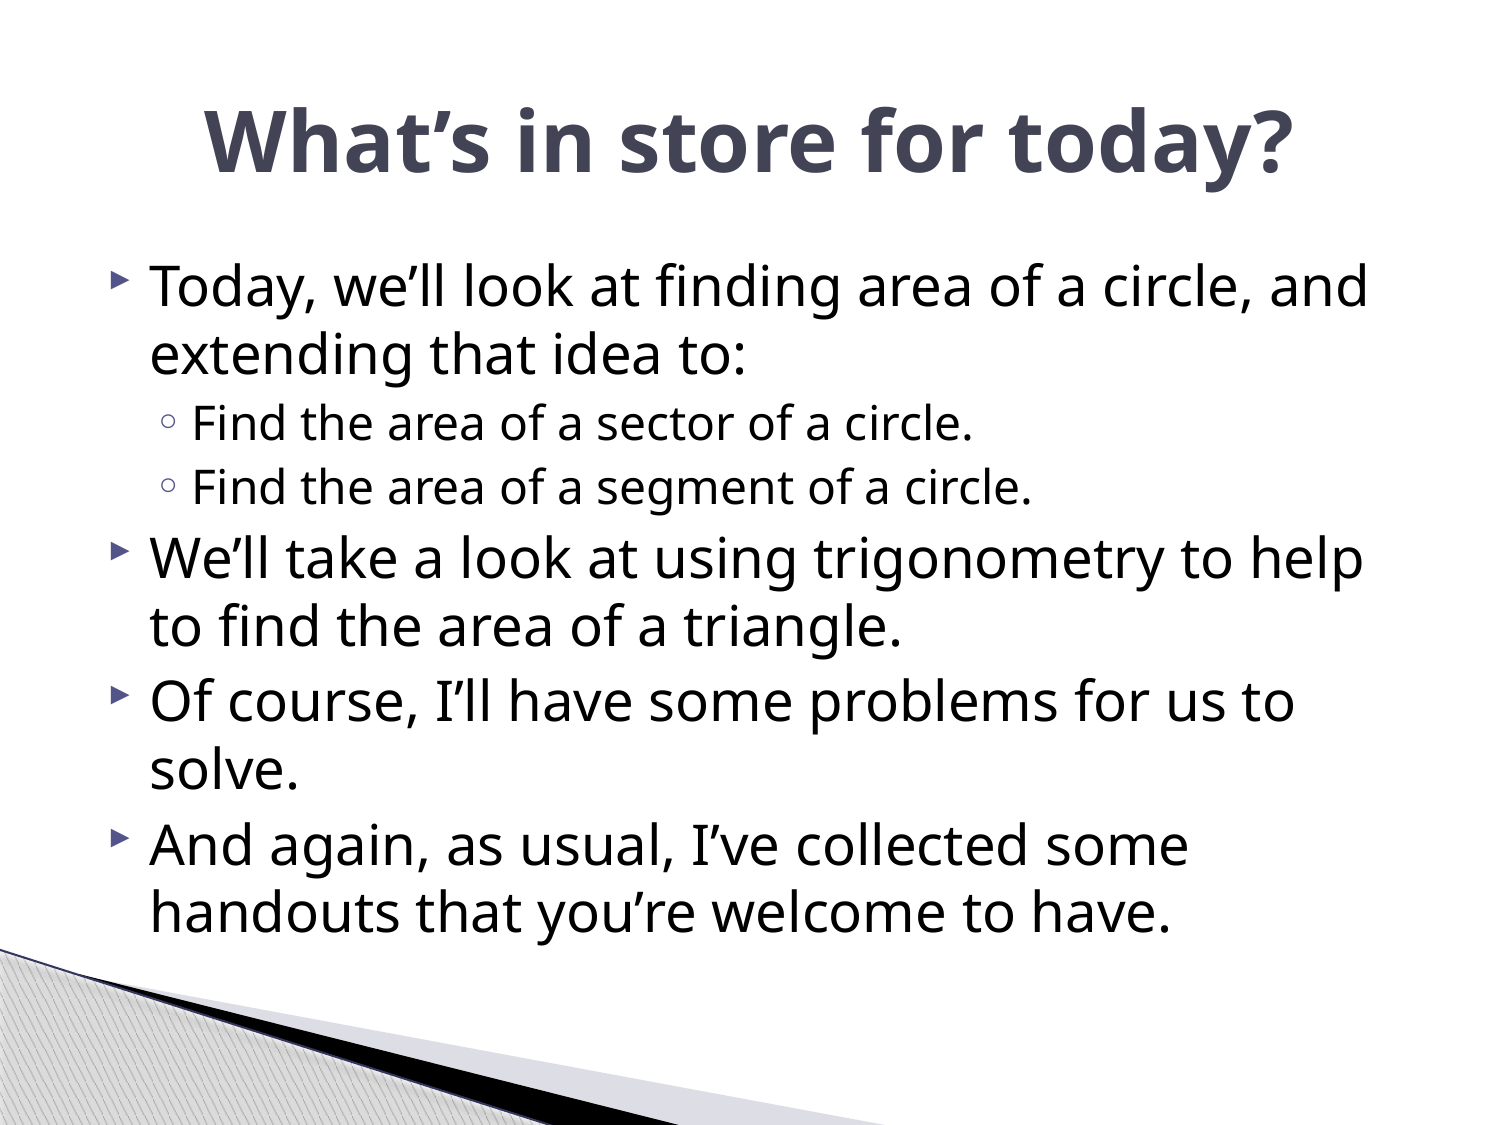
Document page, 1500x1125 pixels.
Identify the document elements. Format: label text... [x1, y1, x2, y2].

title What’s in store for today? [75, 45, 1425, 233]
list Today, we’ll look at finding area of a circle, and extending that idea to: Find the area of a sector of a circle. Find the area of a segment of a circle. We’ll take a look at using trigonometry to help to find the area of a triangle. Of course, I’ll have some problems for us to solve. And again, as usual, I’ve collected some handouts that you’re welcome to have. [75, 243, 1425, 986]
